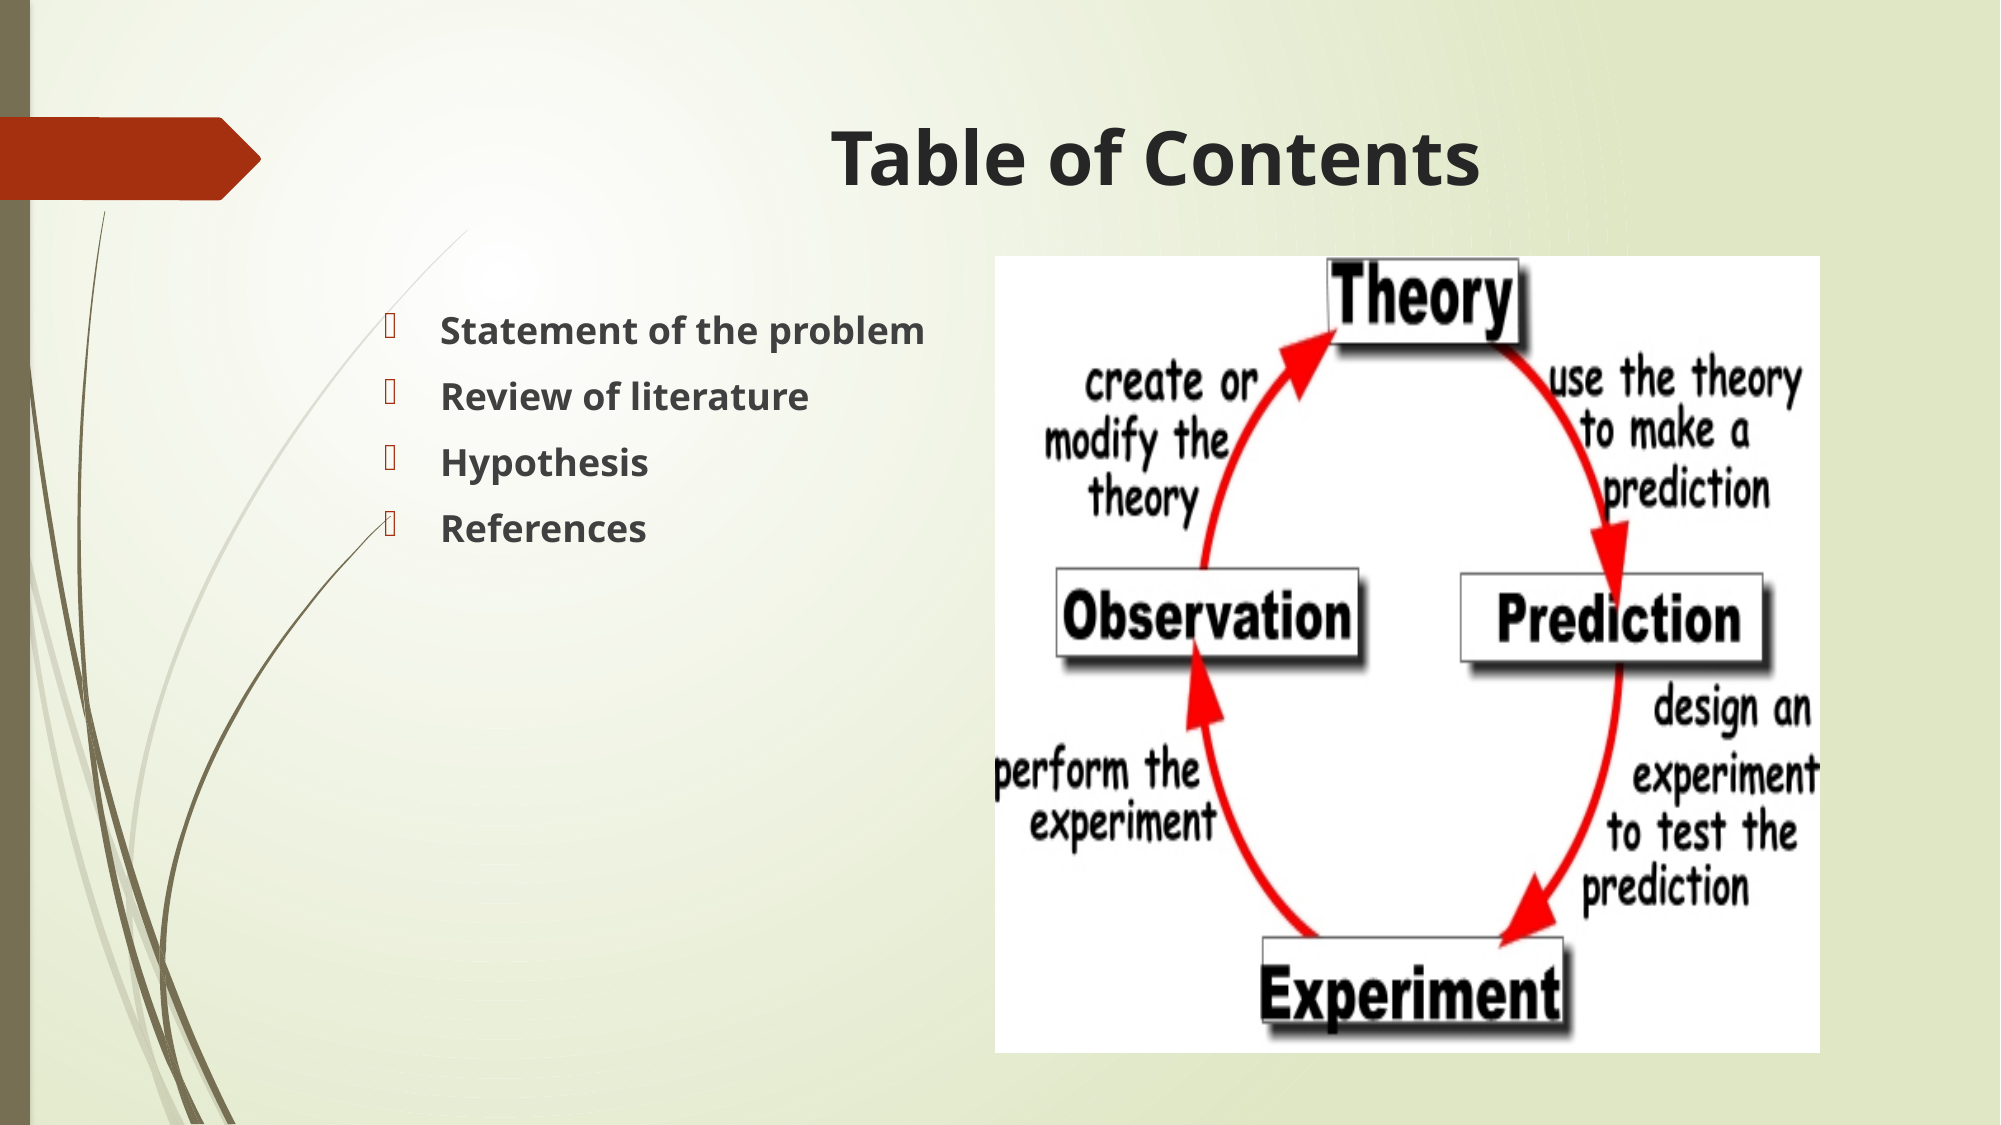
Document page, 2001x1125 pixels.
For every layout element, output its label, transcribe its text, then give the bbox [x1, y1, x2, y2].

picture [994, 256, 1820, 1053]
list Statement of the problem Review of literature Hypothesis References [368, 233, 1888, 970]
title Table of Contents [425, 102, 1888, 233]
